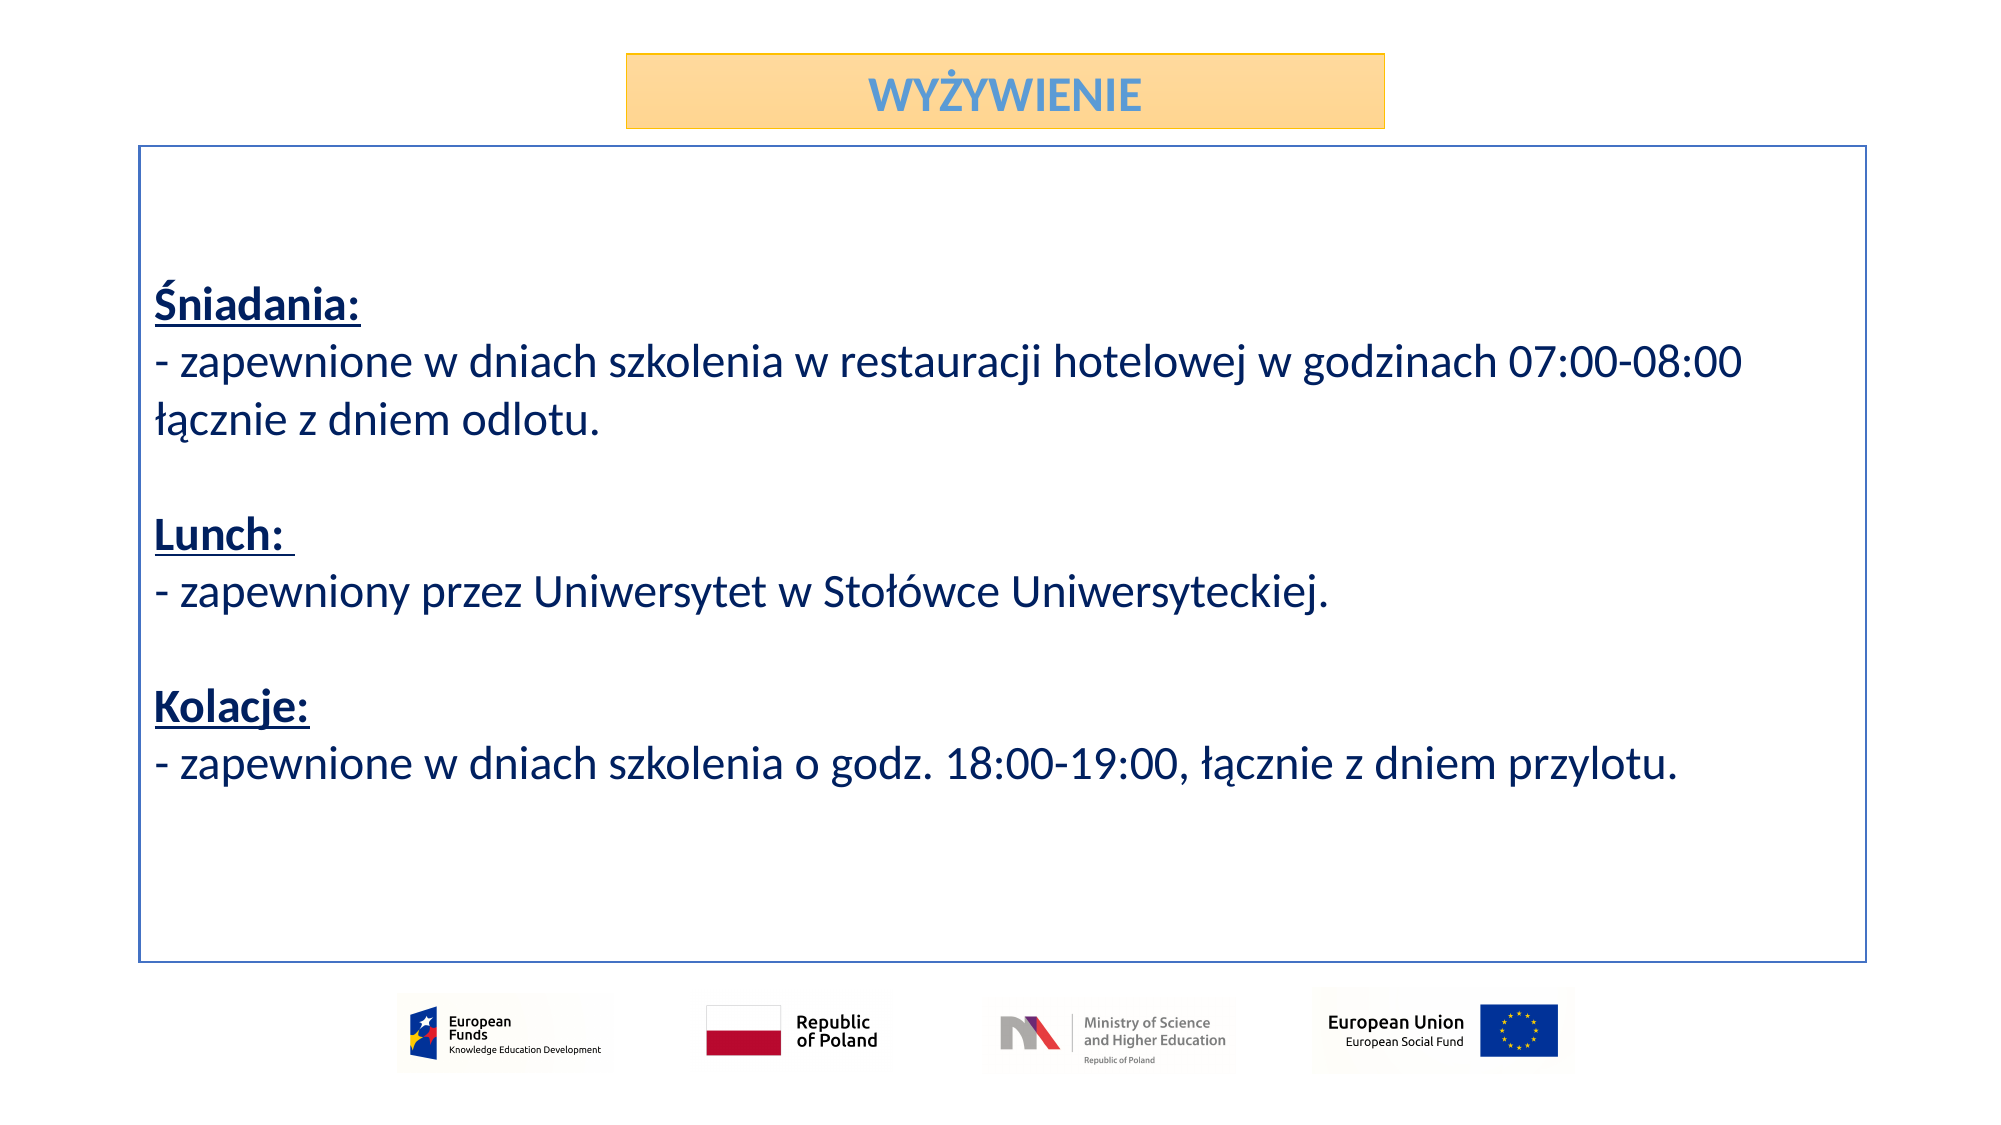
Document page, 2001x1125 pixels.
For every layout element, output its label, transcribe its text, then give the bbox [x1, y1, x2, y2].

title Śniadania: - zapewnione w dniach szkolenia w restauracji hotelowej w godzinach 07:00-08:00 łącznie z dniem odlotu. Lunch: - zapewniony przez Uniwersytet w Stołówce Uniwersyteckiej. Kolacje: - zapewnione w dniach szkolenia o godz. 18:00-19:00, łącznie z dniem przylotu. [138, 145, 1867, 963]
text_box WYŻYWIENIE [626, 53, 1385, 129]
picture [334, 987, 1605, 1074]
